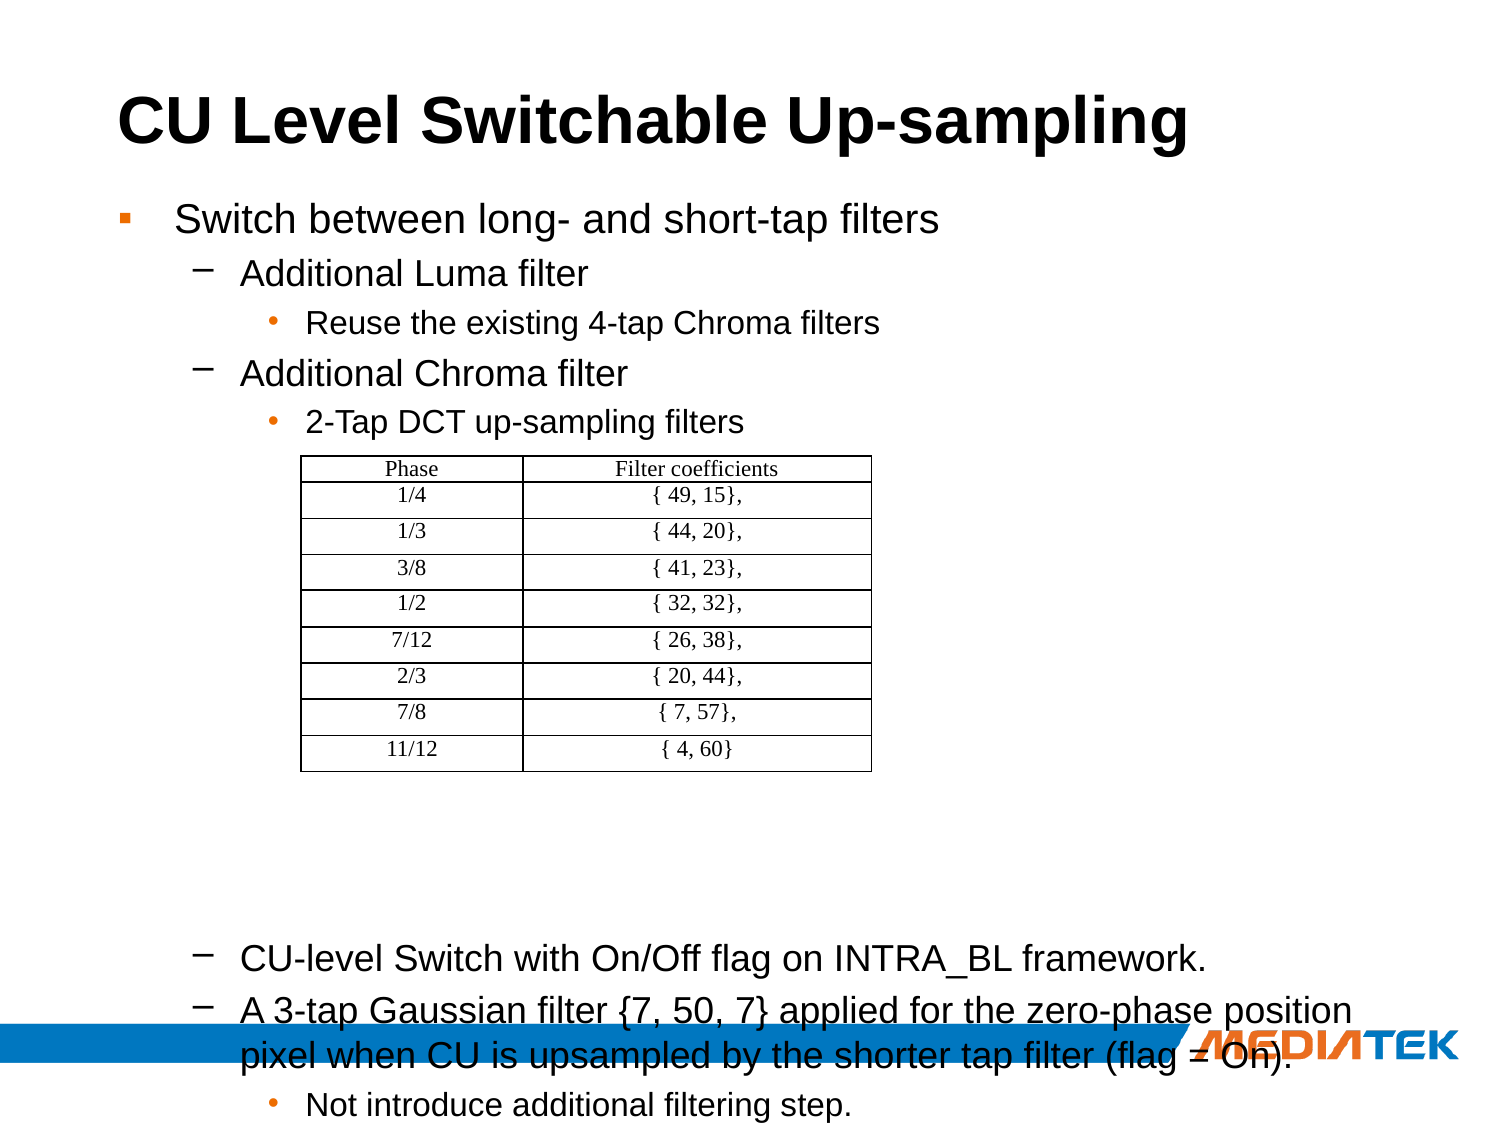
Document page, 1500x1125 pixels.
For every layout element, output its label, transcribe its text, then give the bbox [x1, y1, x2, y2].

list Switch between long- and short-tap filters Additional Luma filter Reuse the existing 4-tap Chroma filters Additional Chroma filter 2-Tap DCT up-sampling filters CU-level Switch with On/Off flag on INTRA_BL framework. A 3-tap Gaussian filter {7, 50, 7} applied for the zero-phase position pixel when CU is upsampled by the shorter tap filter (flag = On). Not introduce additional filtering step. [102, 184, 1425, 998]
table_cell { 26, 38}, [524, 628, 871, 662]
table_cell { 44, 20}, [524, 519, 871, 554]
table_cell 1/3 [302, 519, 522, 554]
table_cell 1/2 [302, 591, 522, 626]
table_cell { 41, 23}, [524, 555, 871, 589]
picture [0, 1023, 1459, 1063]
table_cell { 32, 32}, [524, 591, 871, 626]
table_cell { 4, 60} [524, 736, 871, 771]
table_cell 11/12 [302, 736, 522, 771]
table_cell { 7, 57}, [524, 700, 871, 735]
table_cell 2/3 [302, 664, 522, 698]
table_cell 1/4 [302, 483, 522, 518]
table_header Filter coefficients [524, 457, 871, 481]
table_cell 3/8 [302, 555, 522, 589]
table_cell { 49, 15}, [524, 483, 871, 518]
table_cell 7/8 [302, 700, 522, 735]
table_cell { 20, 44}, [524, 664, 871, 698]
table_header Phase [302, 457, 522, 481]
table_cell 7/12 [302, 628, 522, 662]
title CU Level Switchable Up-sampling [101, 62, 1425, 172]
